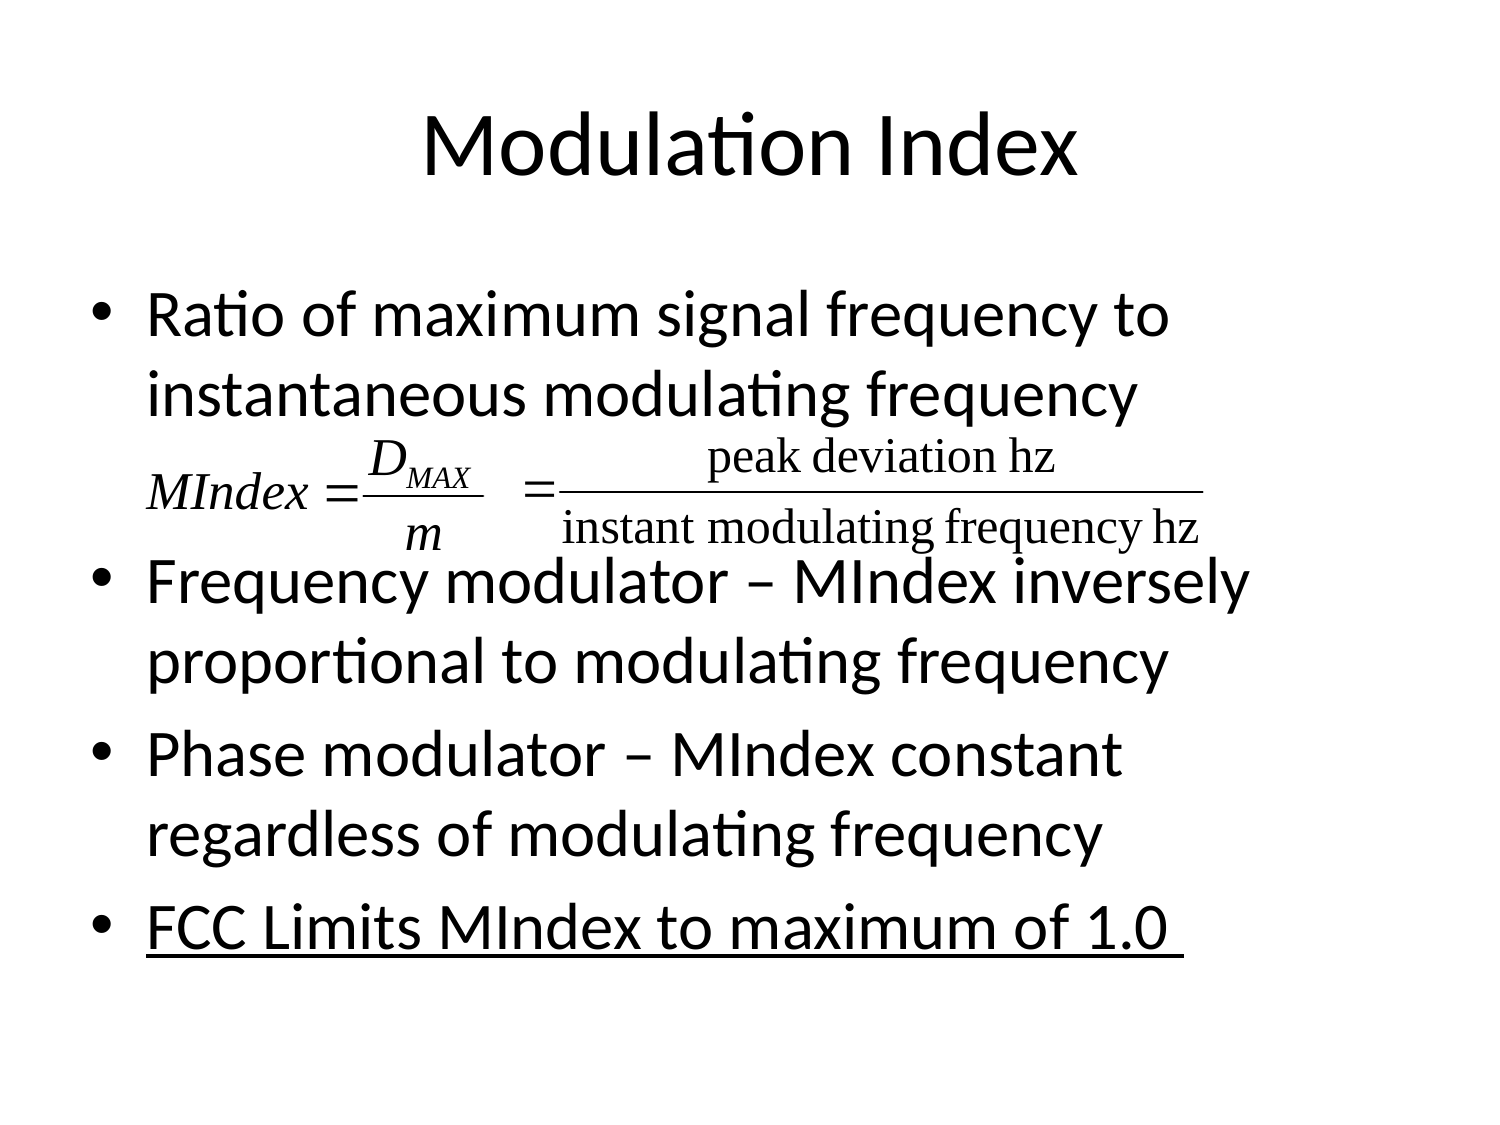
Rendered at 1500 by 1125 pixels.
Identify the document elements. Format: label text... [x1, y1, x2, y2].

title Modulation Index [75, 45, 1425, 233]
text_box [137, 424, 493, 563]
list Ratio of maximum signal frequency to instantaneous modulating frequency Frequency modulator – MIndex inversely proportional to modulating frequency Phase modulator – MIndex constant regardless of modulating frequency FCC Limits MIndex to maximum of 1.0 [75, 262, 1425, 1005]
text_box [512, 424, 1213, 563]
